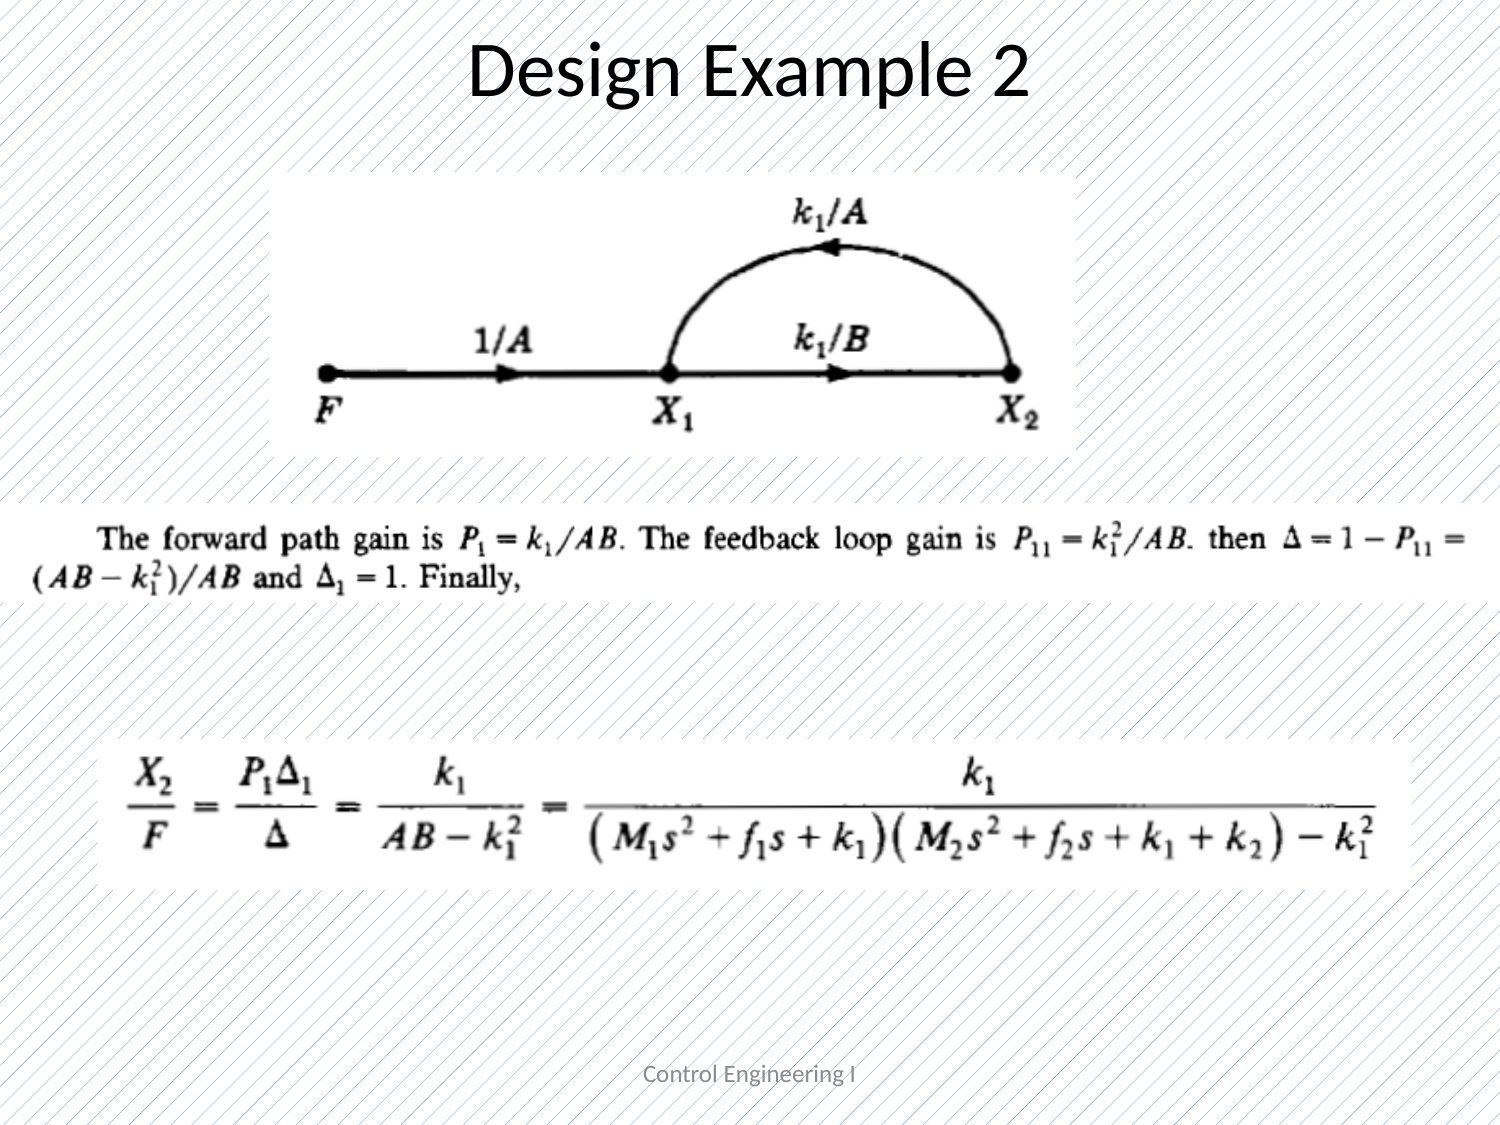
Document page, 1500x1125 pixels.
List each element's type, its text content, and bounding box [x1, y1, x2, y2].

picture [0, 503, 1500, 603]
picture [269, 172, 1076, 457]
picture [97, 739, 1412, 891]
title Design Example 2 [75, 7, 1425, 124]
footer Control Engineering I [512, 1042, 988, 1103]
